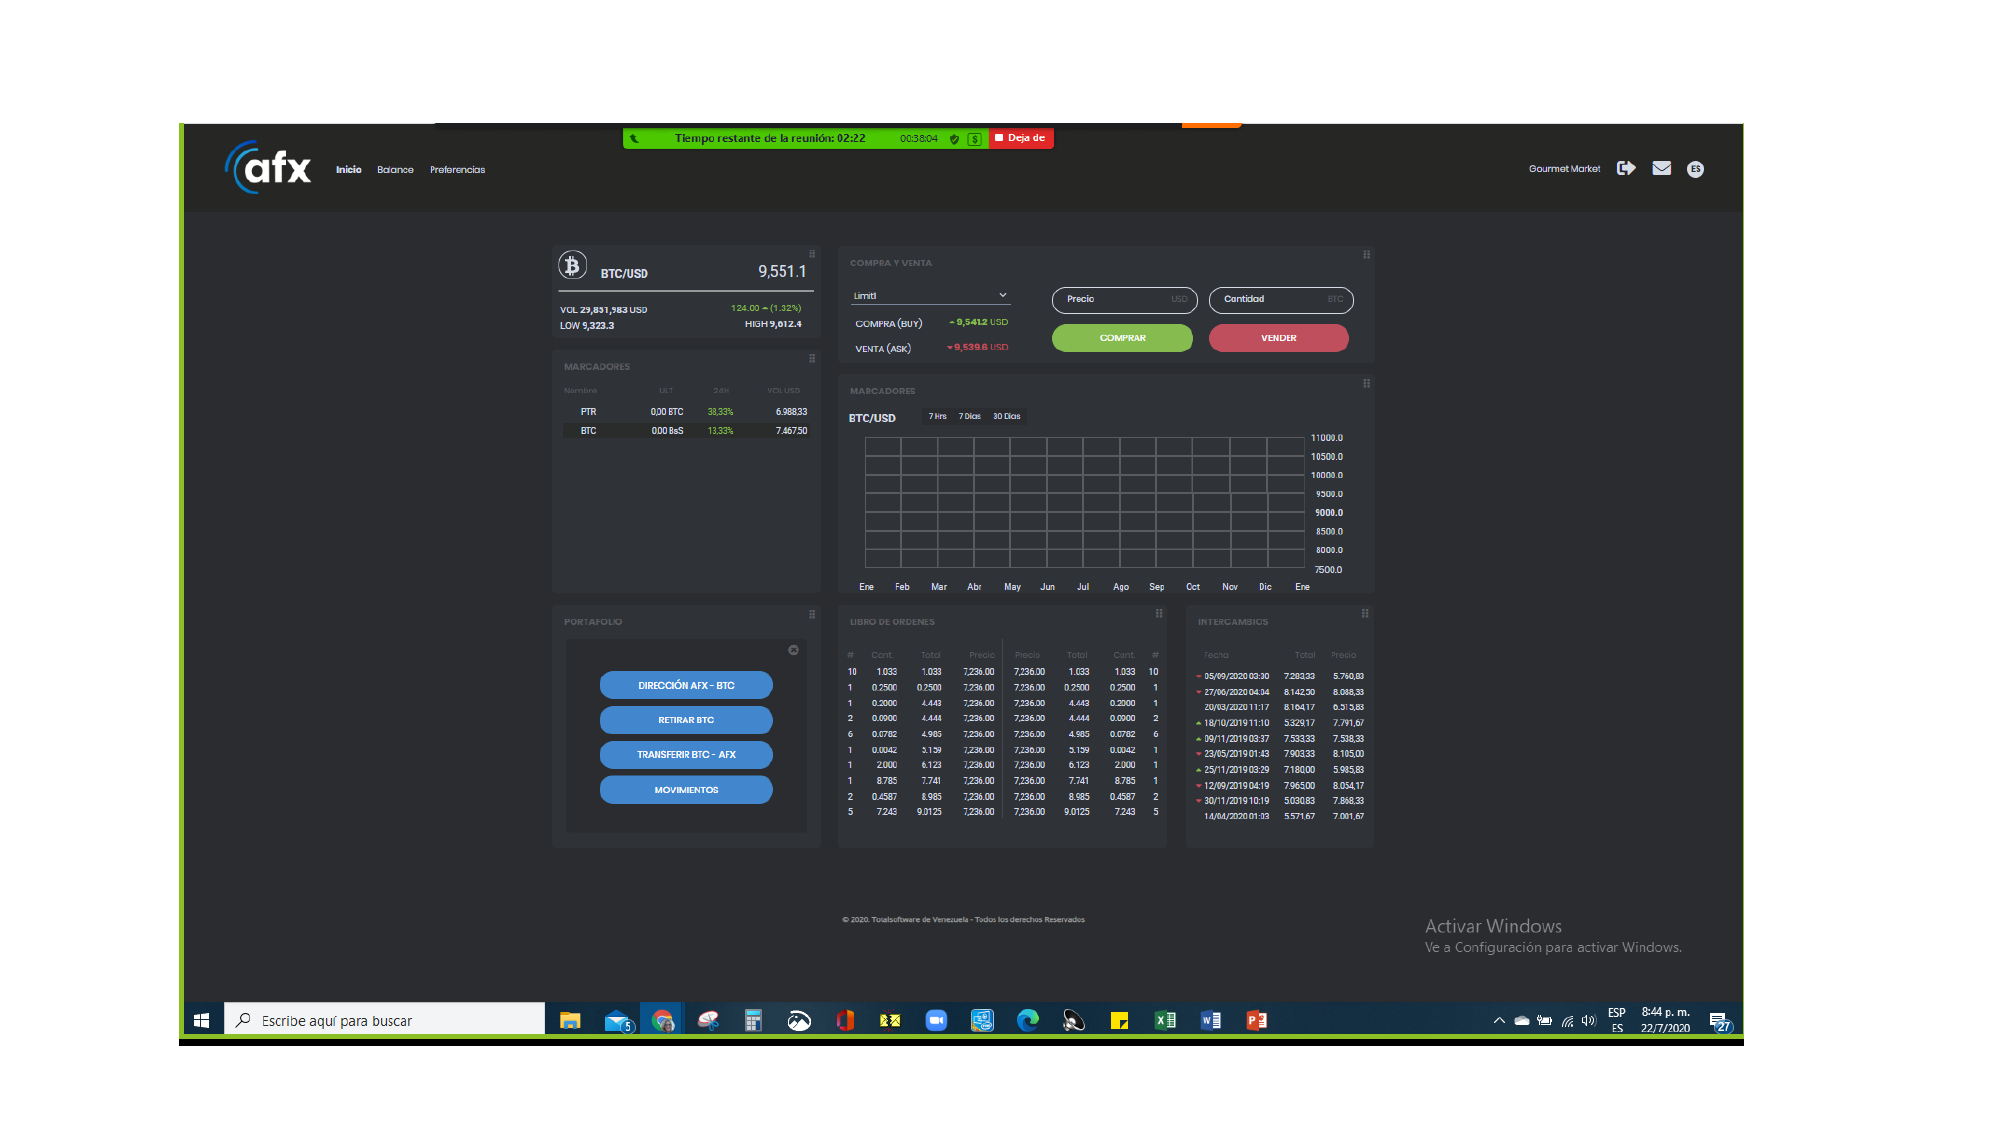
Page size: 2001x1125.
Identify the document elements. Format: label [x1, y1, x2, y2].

picture [179, 123, 1744, 1046]
